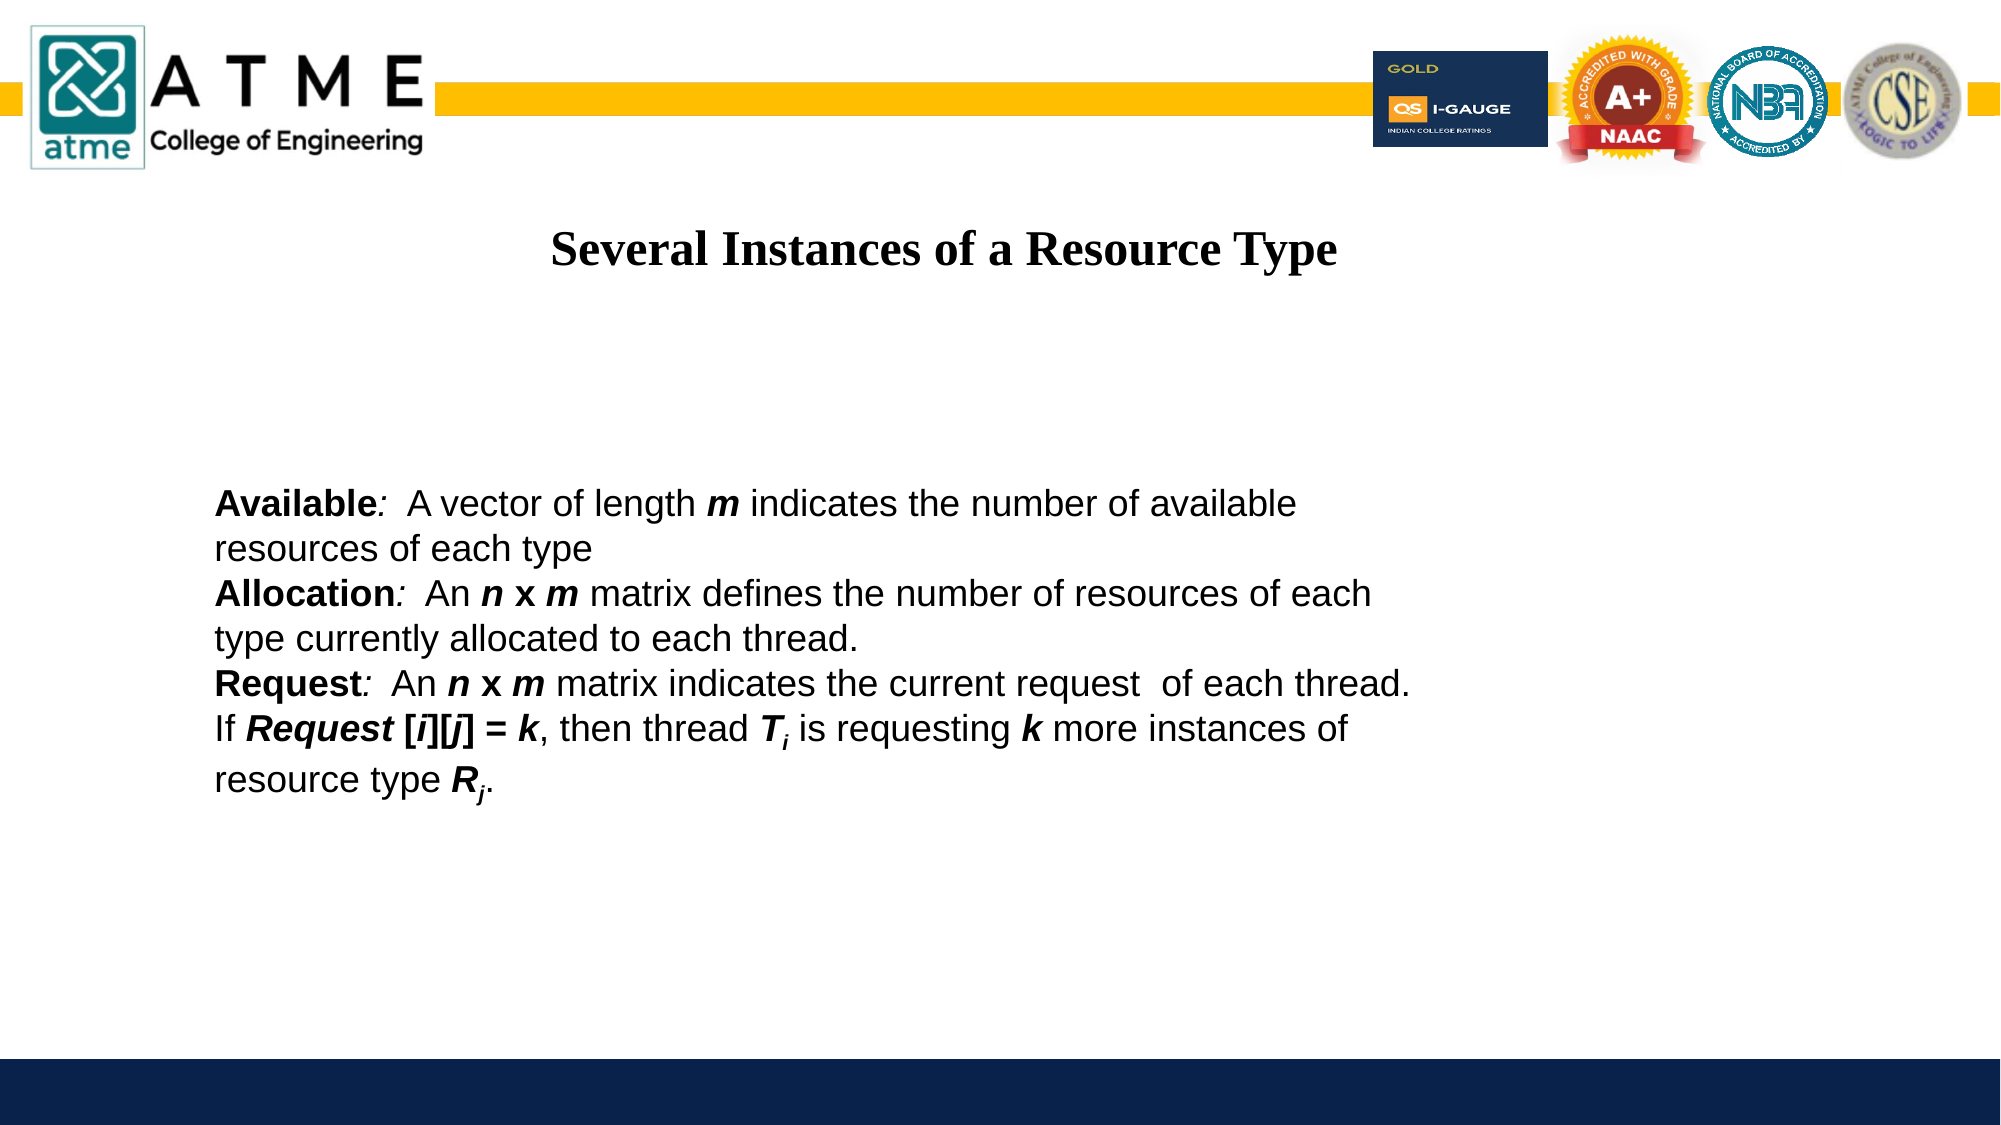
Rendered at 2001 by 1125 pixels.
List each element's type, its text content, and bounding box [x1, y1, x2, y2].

picture [1840, 26, 1968, 176]
picture [0, 1059, 2001, 1125]
picture [22, 15, 435, 178]
title Several Instances of a Resource Type [535, 207, 1811, 311]
list Available: A vector of length m indicates the number of available resources of each type Allocation: An n x m matrix defines the number of resources of each type currently allocated to each thread. Request: An n x m matrix indicates the current request of each thread. If Request [i][j] = k, then thread Ti is requesting k more instances of resource type Rj. [199, 471, 1443, 1104]
picture [1373, 20, 1828, 180]
